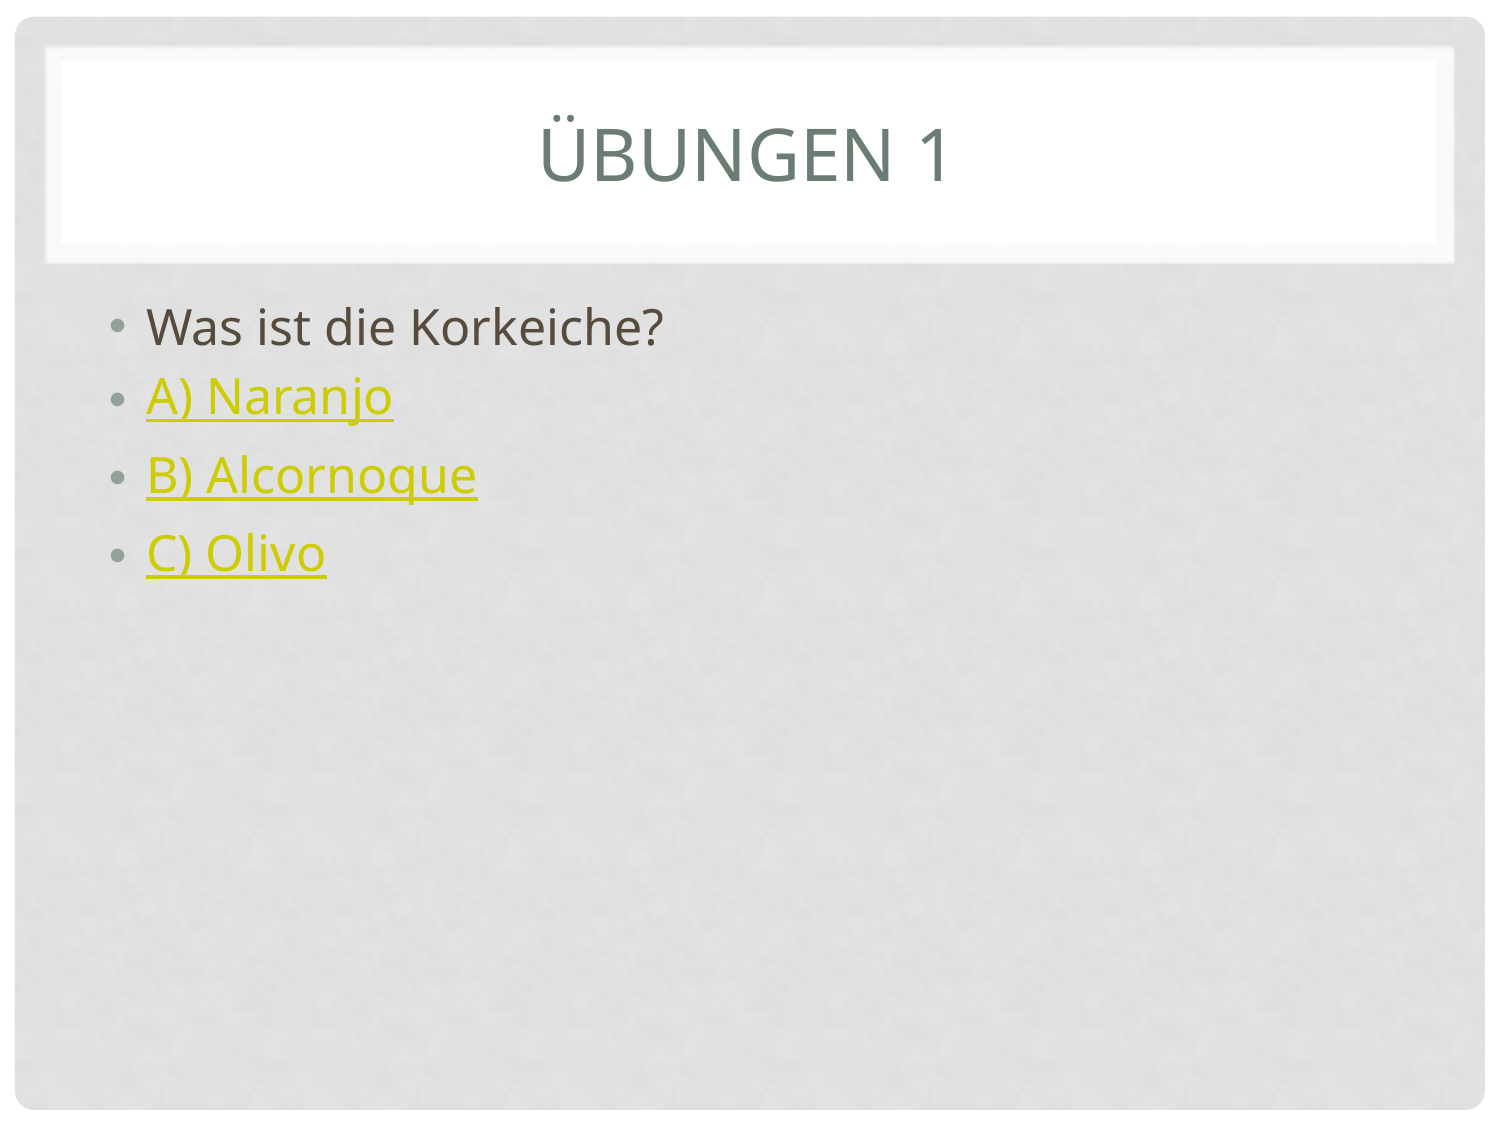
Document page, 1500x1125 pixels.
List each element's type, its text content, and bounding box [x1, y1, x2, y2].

title Übungen 1 [69, 66, 1425, 238]
list Was ist die Korkeiche? A) Naranjo B) Alcornoque C) Olivo [75, 287, 1425, 1005]
